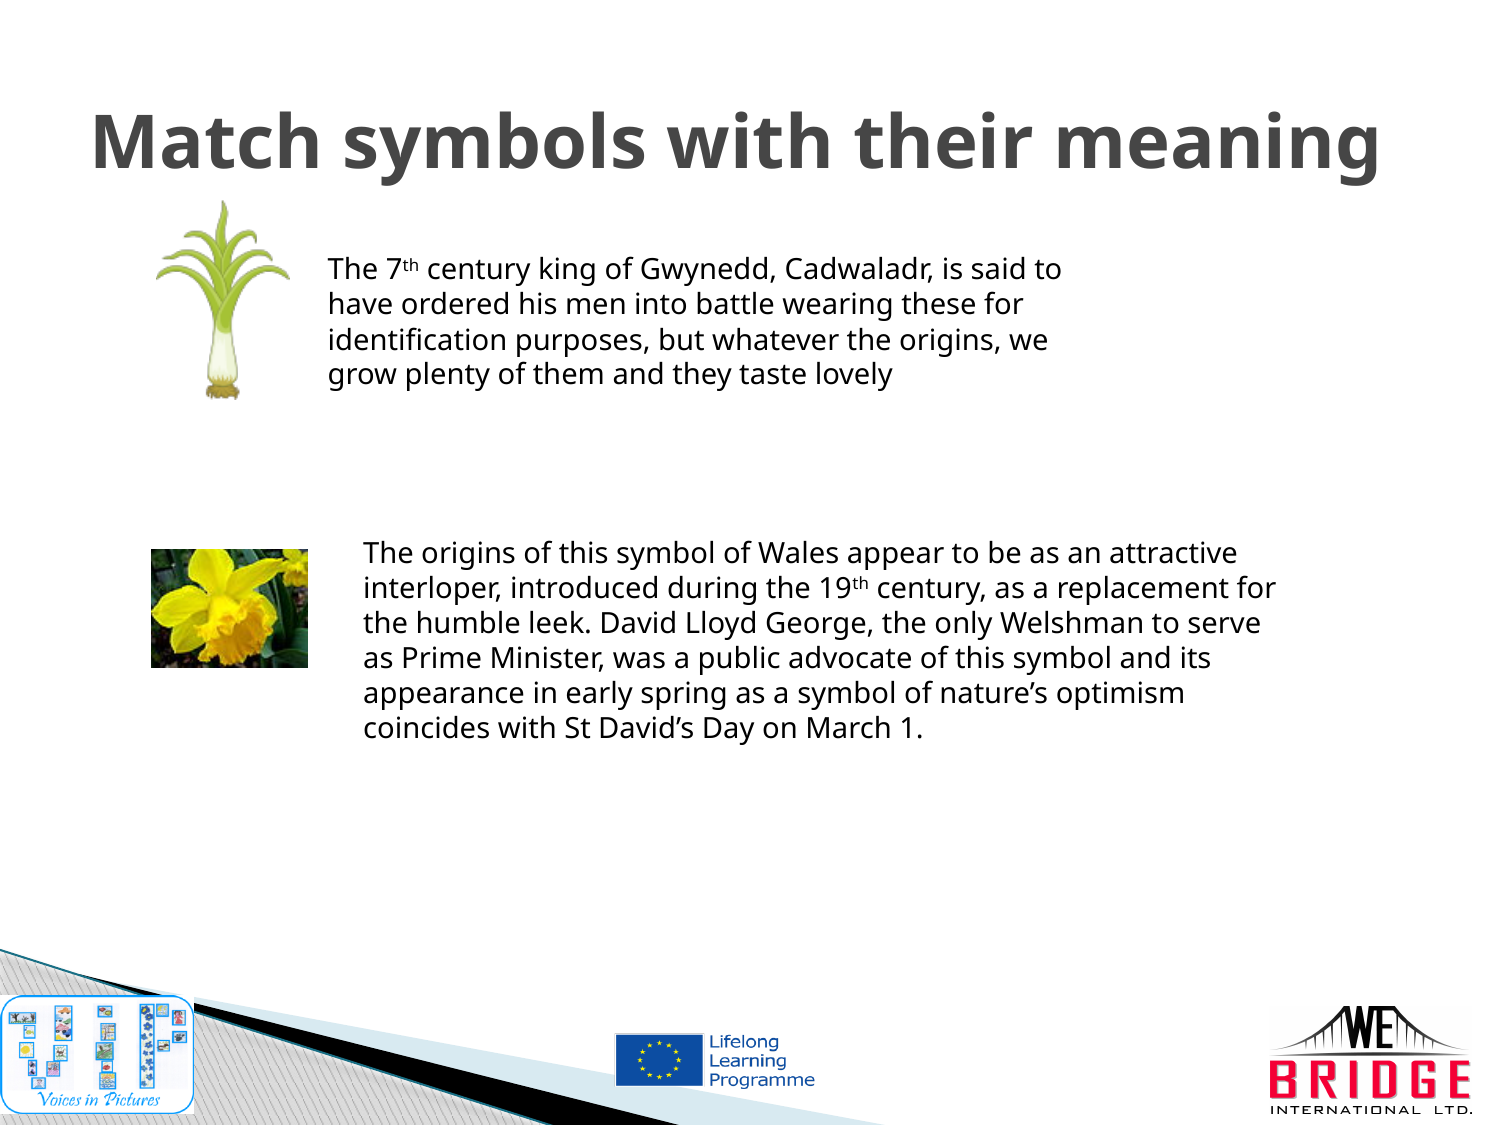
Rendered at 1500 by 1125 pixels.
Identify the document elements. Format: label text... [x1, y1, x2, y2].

title Match symbols with their meaning [75, 45, 1425, 233]
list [156, 199, 290, 401]
picture [1269, 1006, 1473, 1114]
picture [151, 549, 308, 668]
picture [608, 1027, 833, 1105]
picture [0, 994, 194, 1114]
text_box The origins of this symbol of Wales appear to be as an attractive interloper, introduced during the 19th century, as a replacement for the humble leek. David Lloyd George, the only Welshman to serve as Prime Minister, was a public advocate of this symbol and its appearance in early spring as a symbol of nature’s optimism coincides with St David’s Day on March 1. [348, 527, 1306, 797]
text_box The 7th century king of Gwynedd, Cadwaladr, is said to have ordered his men into battle wearing these for identification purposes, but whatever the origins, we grow plenty of them and they taste lovely [312, 243, 1125, 399]
